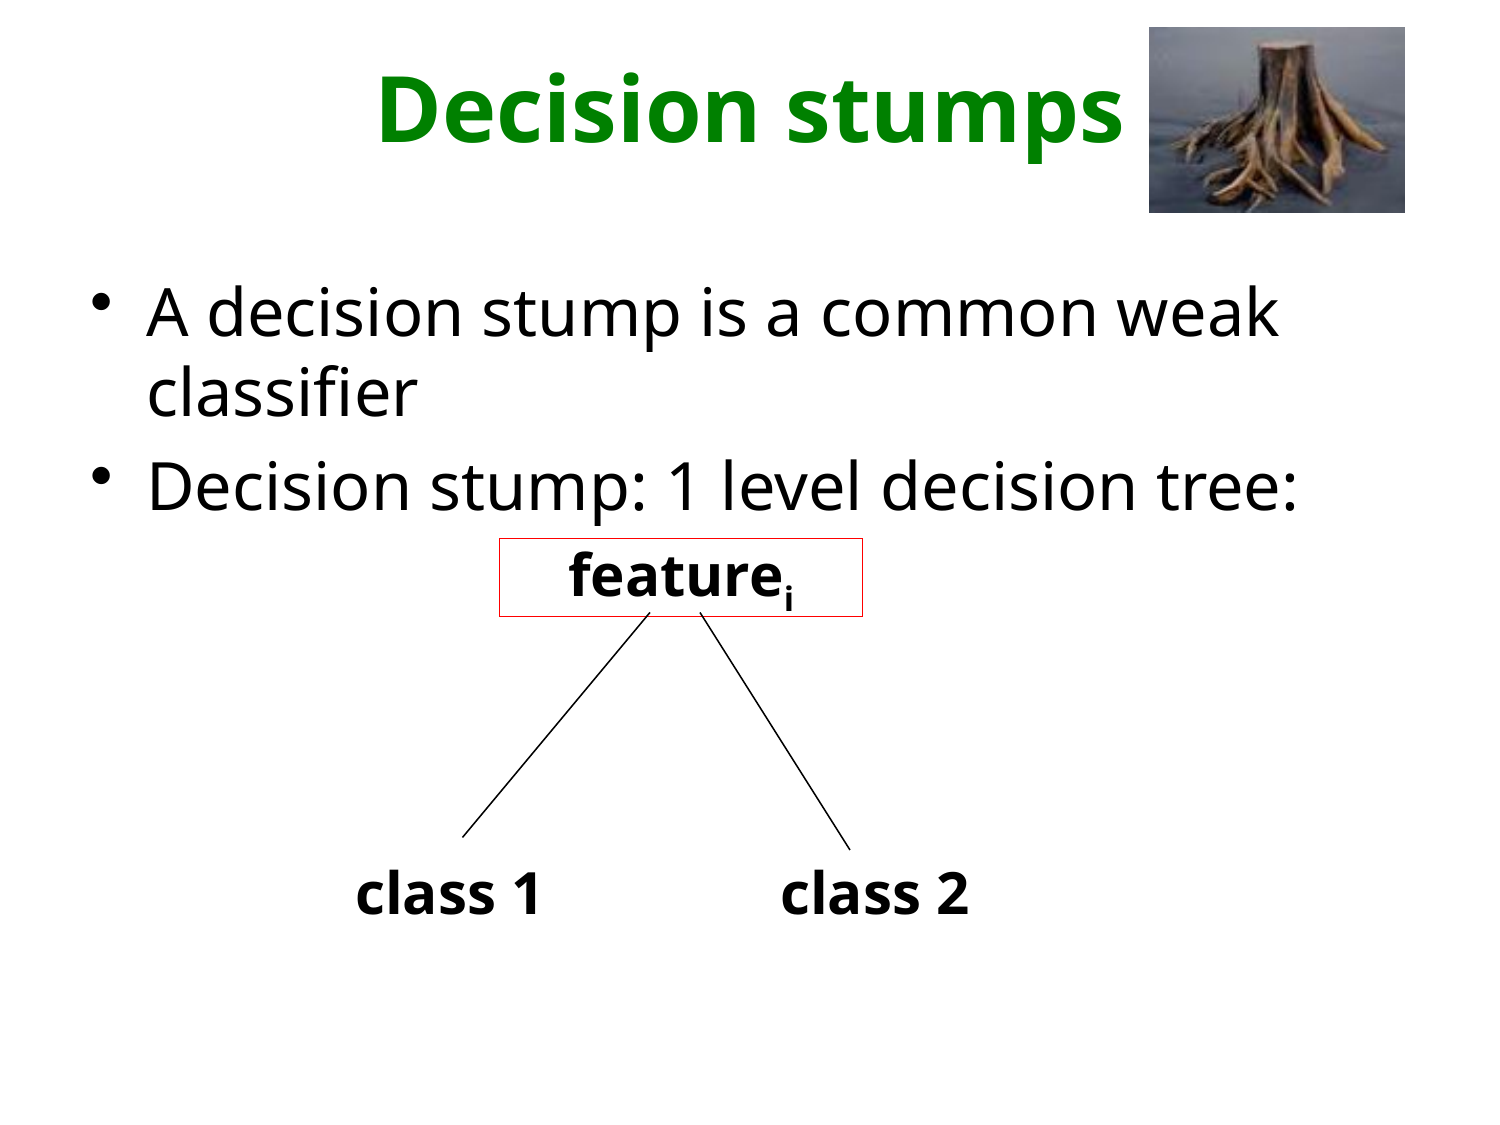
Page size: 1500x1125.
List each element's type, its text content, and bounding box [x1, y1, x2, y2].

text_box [443, 630, 669, 819]
text_box class 1 [337, 862, 563, 934]
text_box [655, 655, 894, 807]
title Decision stumps [74, 12, 1426, 201]
text_box featurei [499, 538, 863, 617]
picture [1149, 26, 1405, 213]
list A decision stump is a common weak classifier Decision stump: 1 level decision tree: [74, 262, 1426, 501]
text_box class 2 [762, 862, 988, 934]
